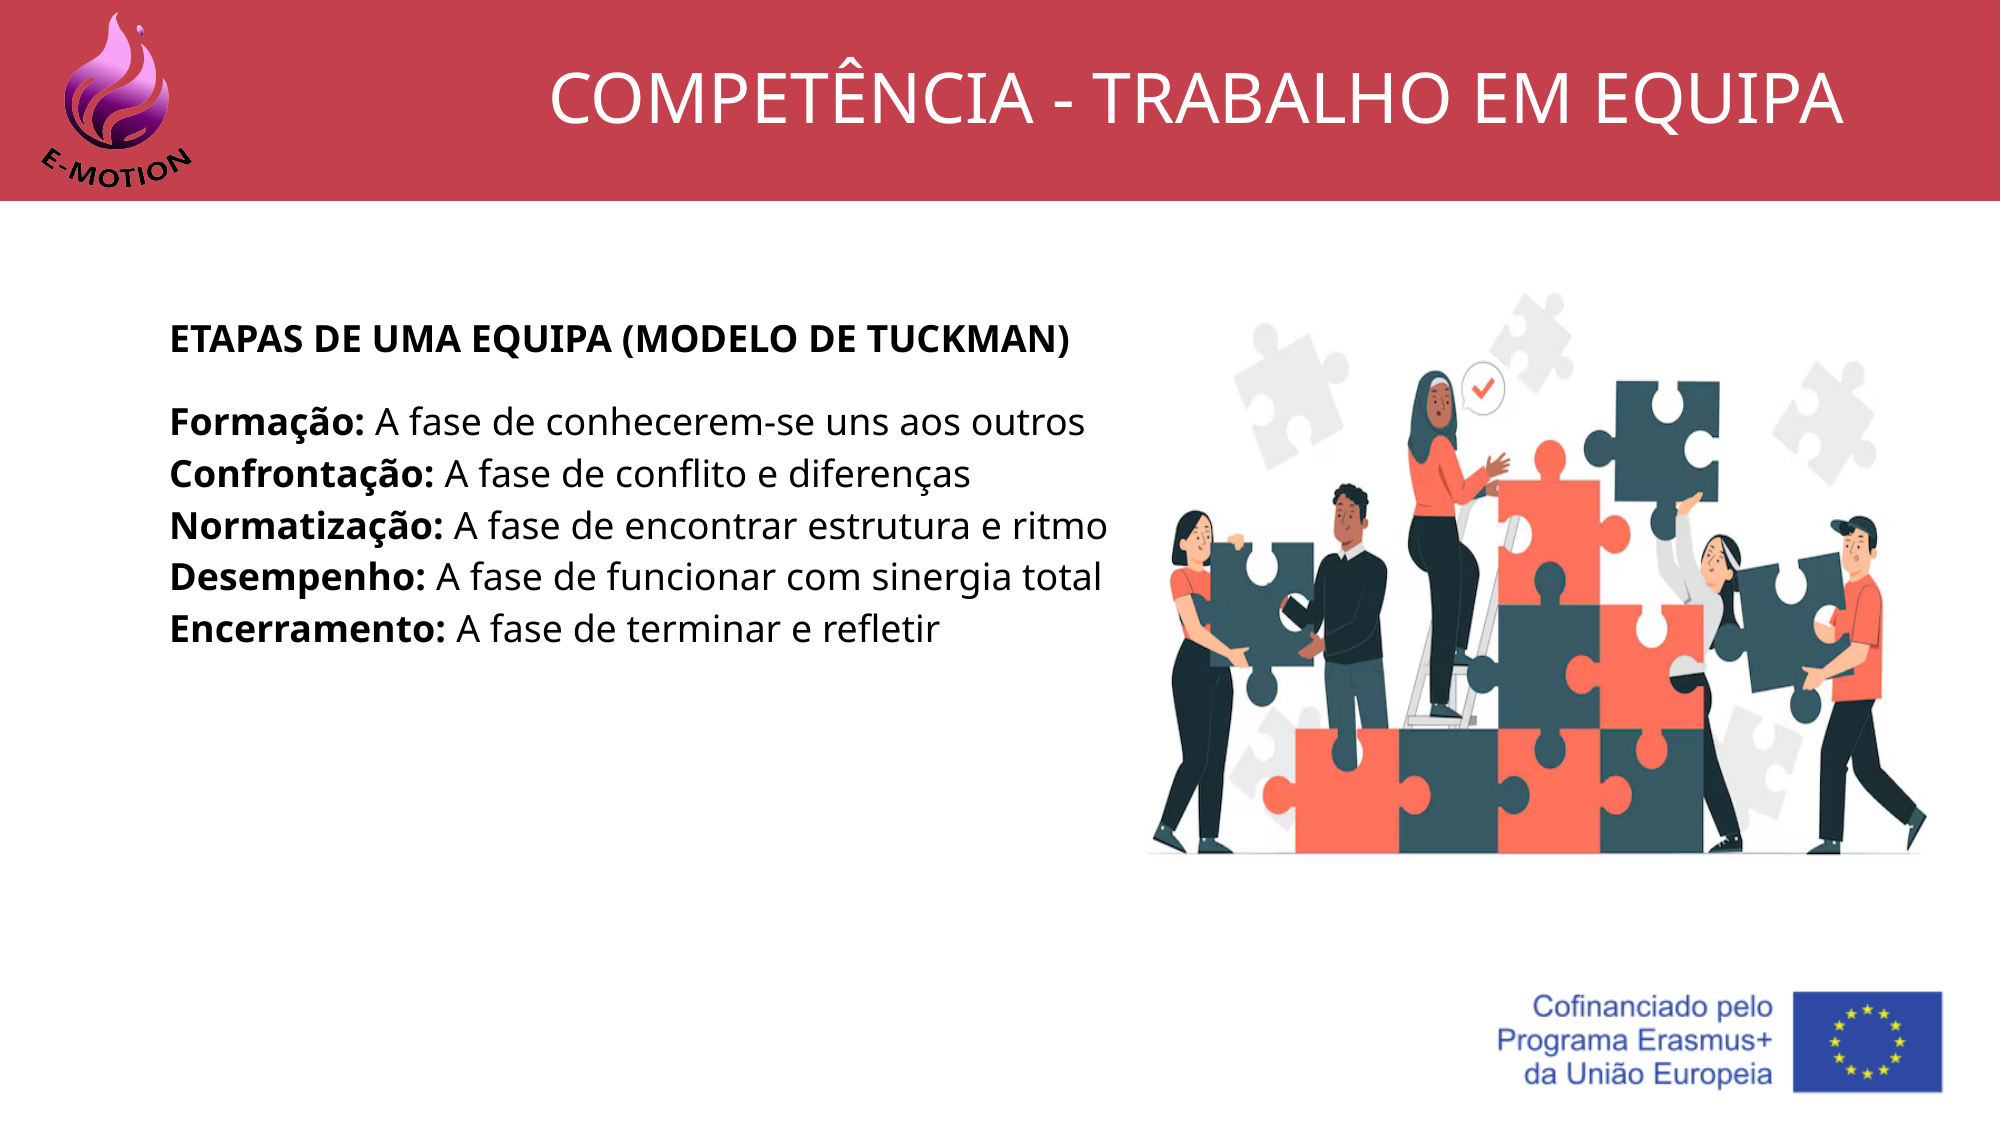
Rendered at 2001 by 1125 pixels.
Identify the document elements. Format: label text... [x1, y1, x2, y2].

text_box ETAPAS DE UMA EQUIPA (MODELO DE TUCKMAN) Formação: A fase de conhecerem-se uns aos outros Confrontação: A fase de conflito e diferenças Normatização: A fase de encontrar estrutura e ritmo Desempenho: A fase de funcionar com sinergia total Encerramento: A fase de terminar e refletir [154, 300, 1117, 734]
picture [1396, 955, 2000, 1125]
picture [1122, 246, 1946, 921]
picture [0, 0, 253, 247]
text_box COMPETÊNCIA - TRABALHO EM EQUIPA [257, 55, 1861, 196]
